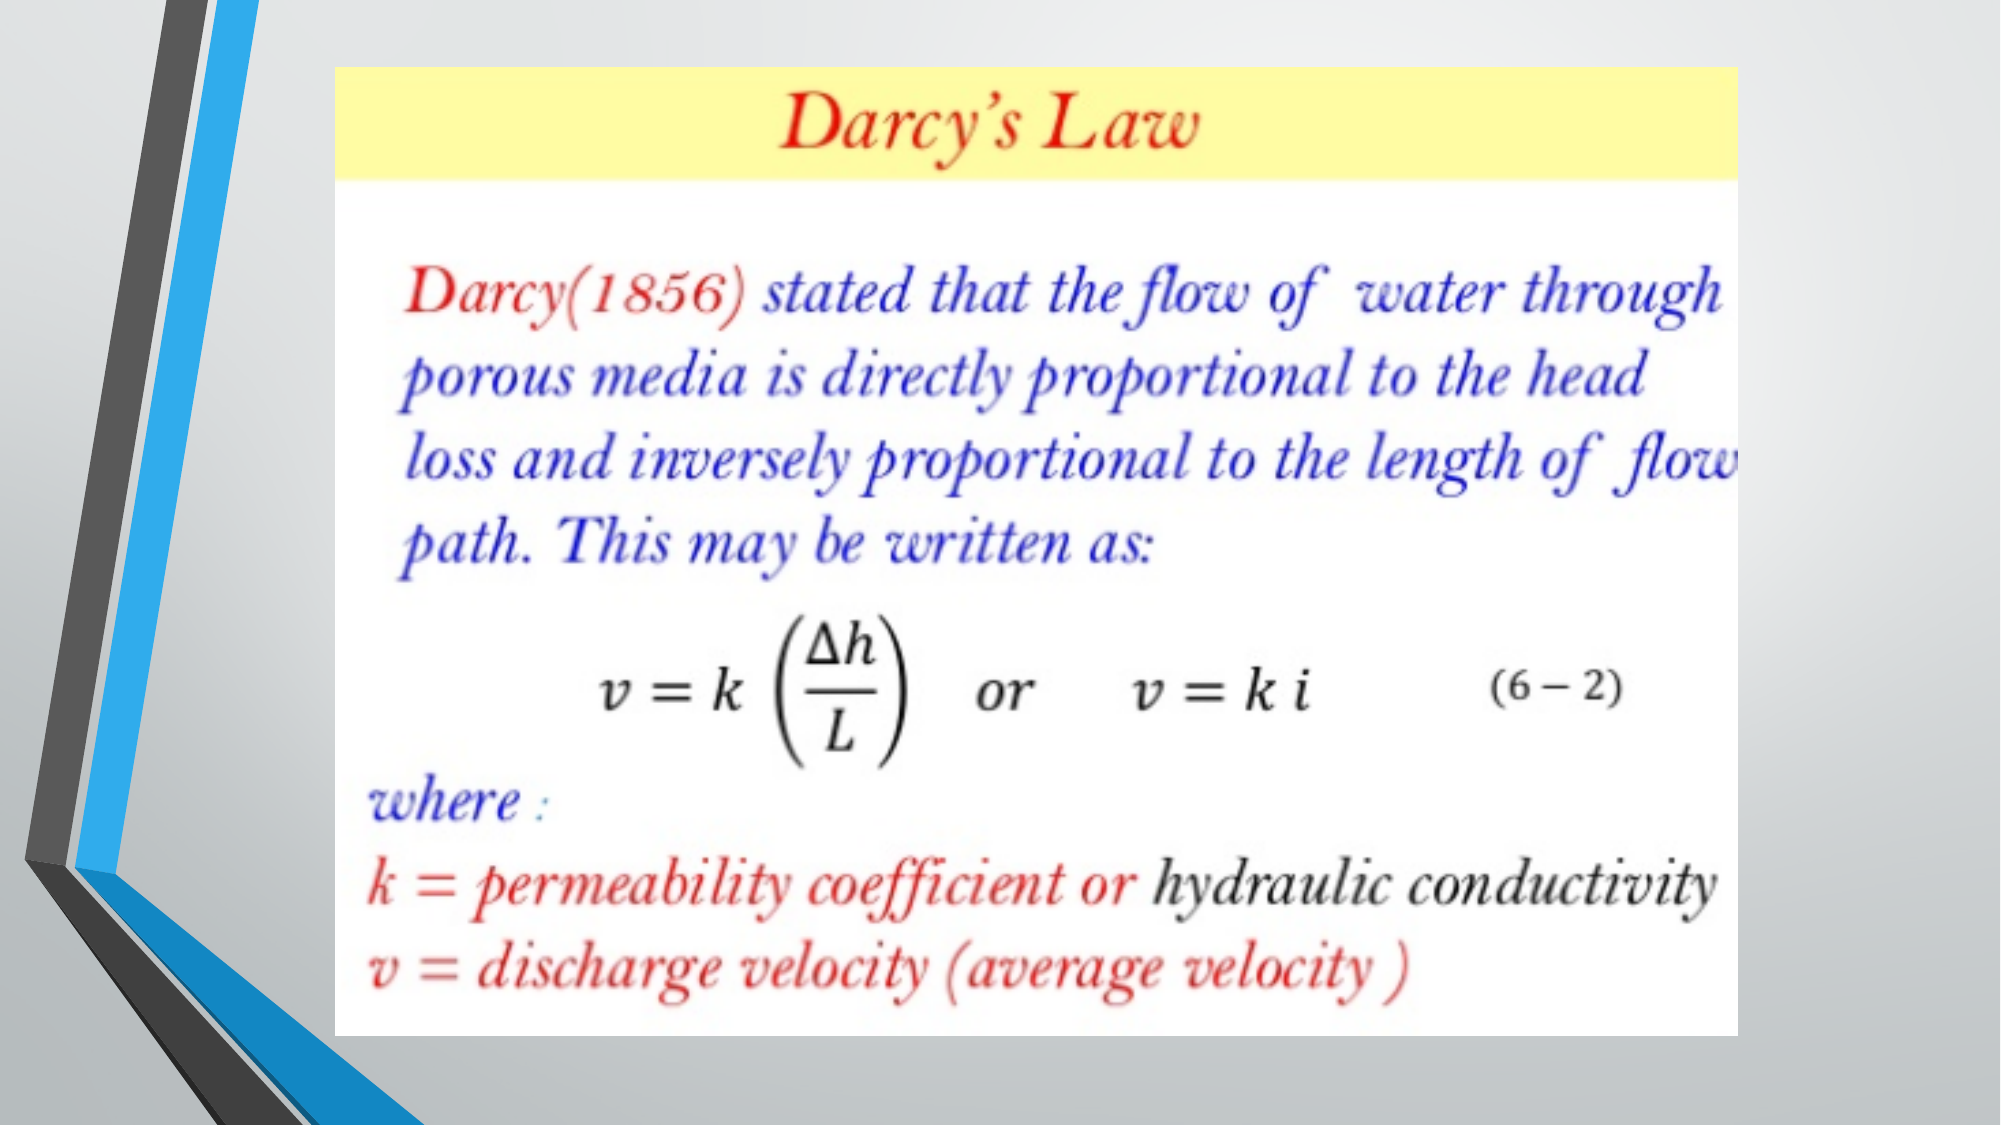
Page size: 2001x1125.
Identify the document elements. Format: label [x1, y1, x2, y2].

picture [335, 67, 1738, 1037]
